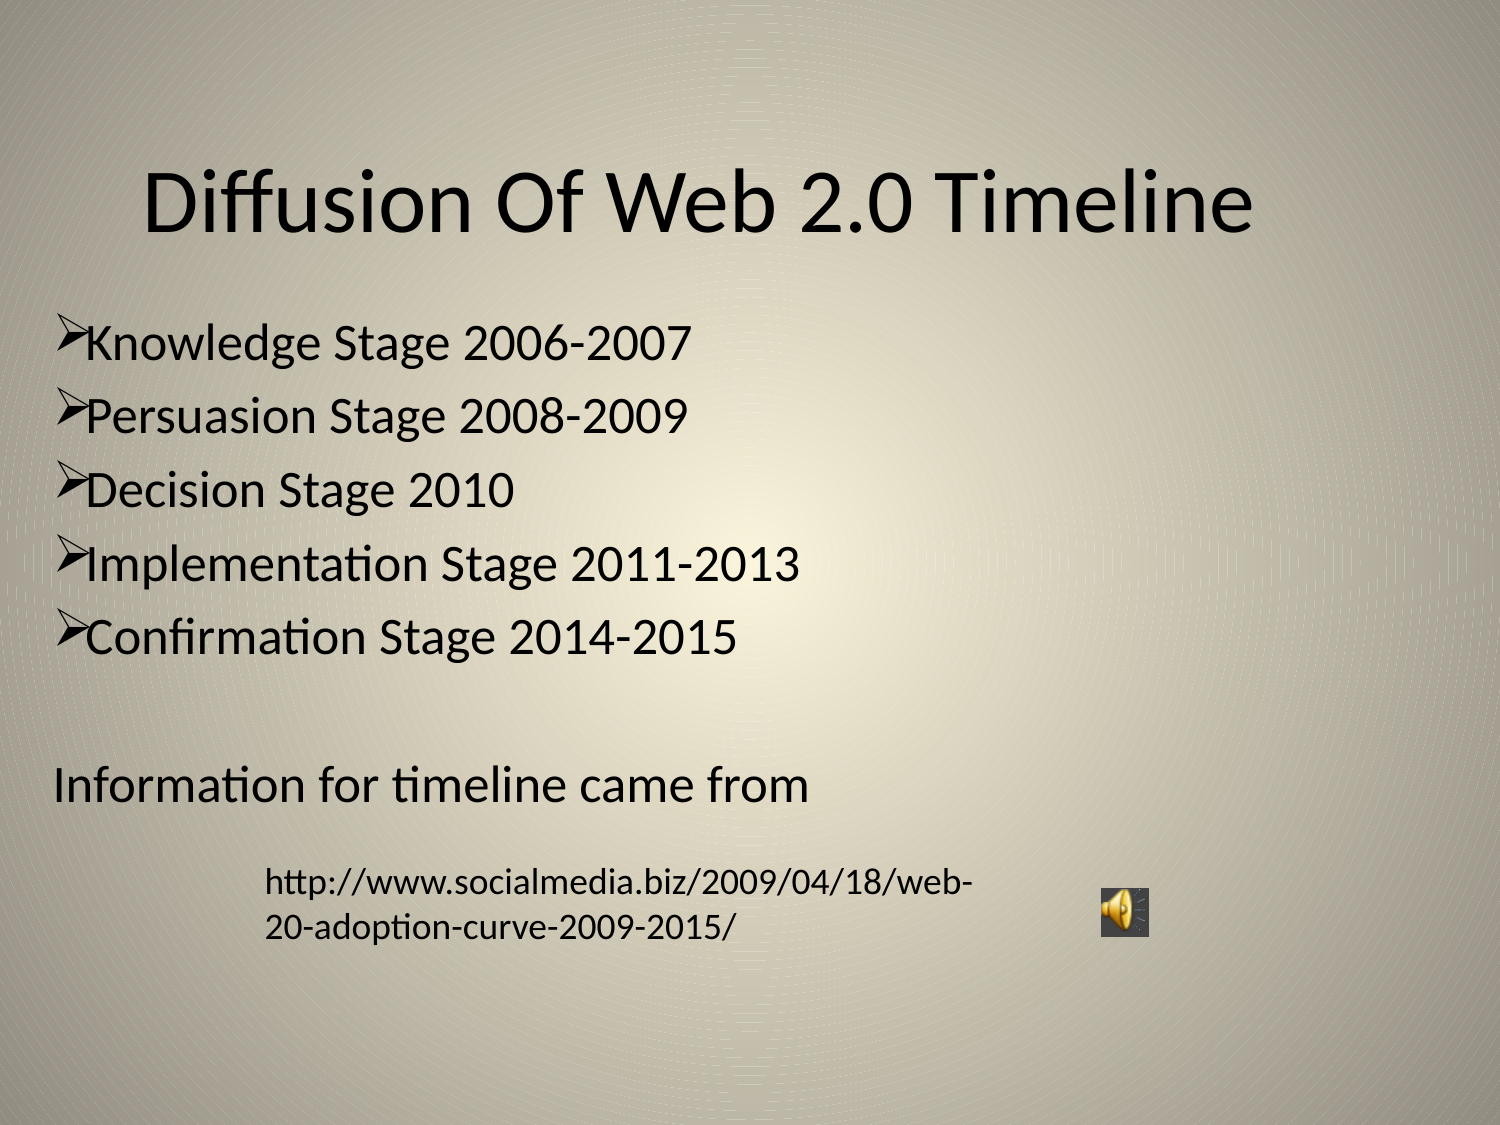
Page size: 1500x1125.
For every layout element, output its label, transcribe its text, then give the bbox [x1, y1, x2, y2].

title Diffusion Of Web 2.0 Timeline [62, 75, 1338, 317]
subtitle Knowledge Stage 2006-2007 Persuasion Stage 2008-2009 Decision Stage 2010 Implementation Stage 2011-2013 Confirmation Stage 2014-2015 Information for timeline came from [37, 299, 1163, 825]
text_box http://www.socialmedia.biz/2009/04/18/web-20-adoption-curve-2009-2015/ [249, 849, 1000, 955]
picture [1099, 887, 1151, 938]
